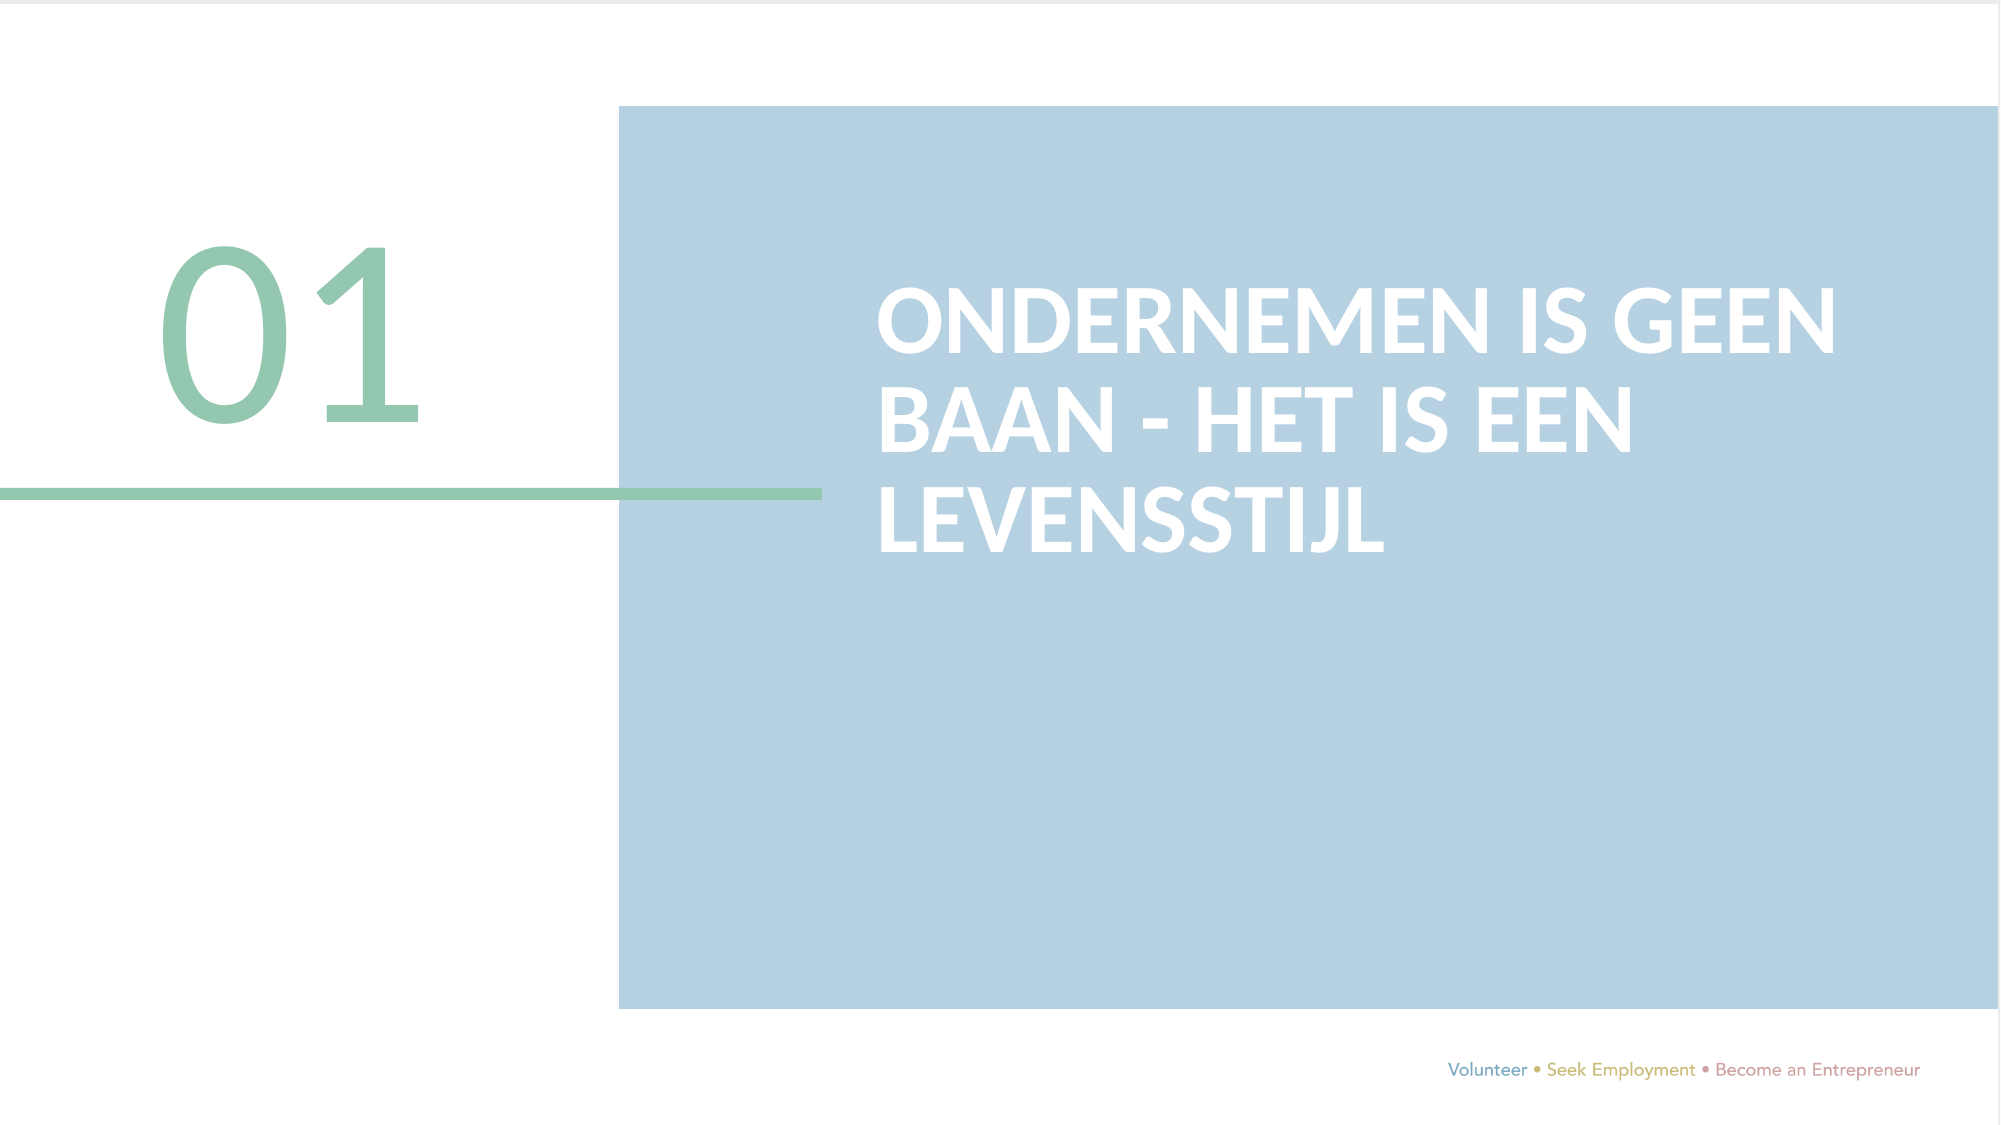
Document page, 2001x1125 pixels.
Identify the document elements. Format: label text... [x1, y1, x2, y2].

list ONDERNEMEN IS GEEN BAAN - HET IS EEN LEVENSSTIJL [861, 272, 1870, 791]
list 01 [141, 180, 481, 277]
picture [1418, 1046, 1971, 1103]
